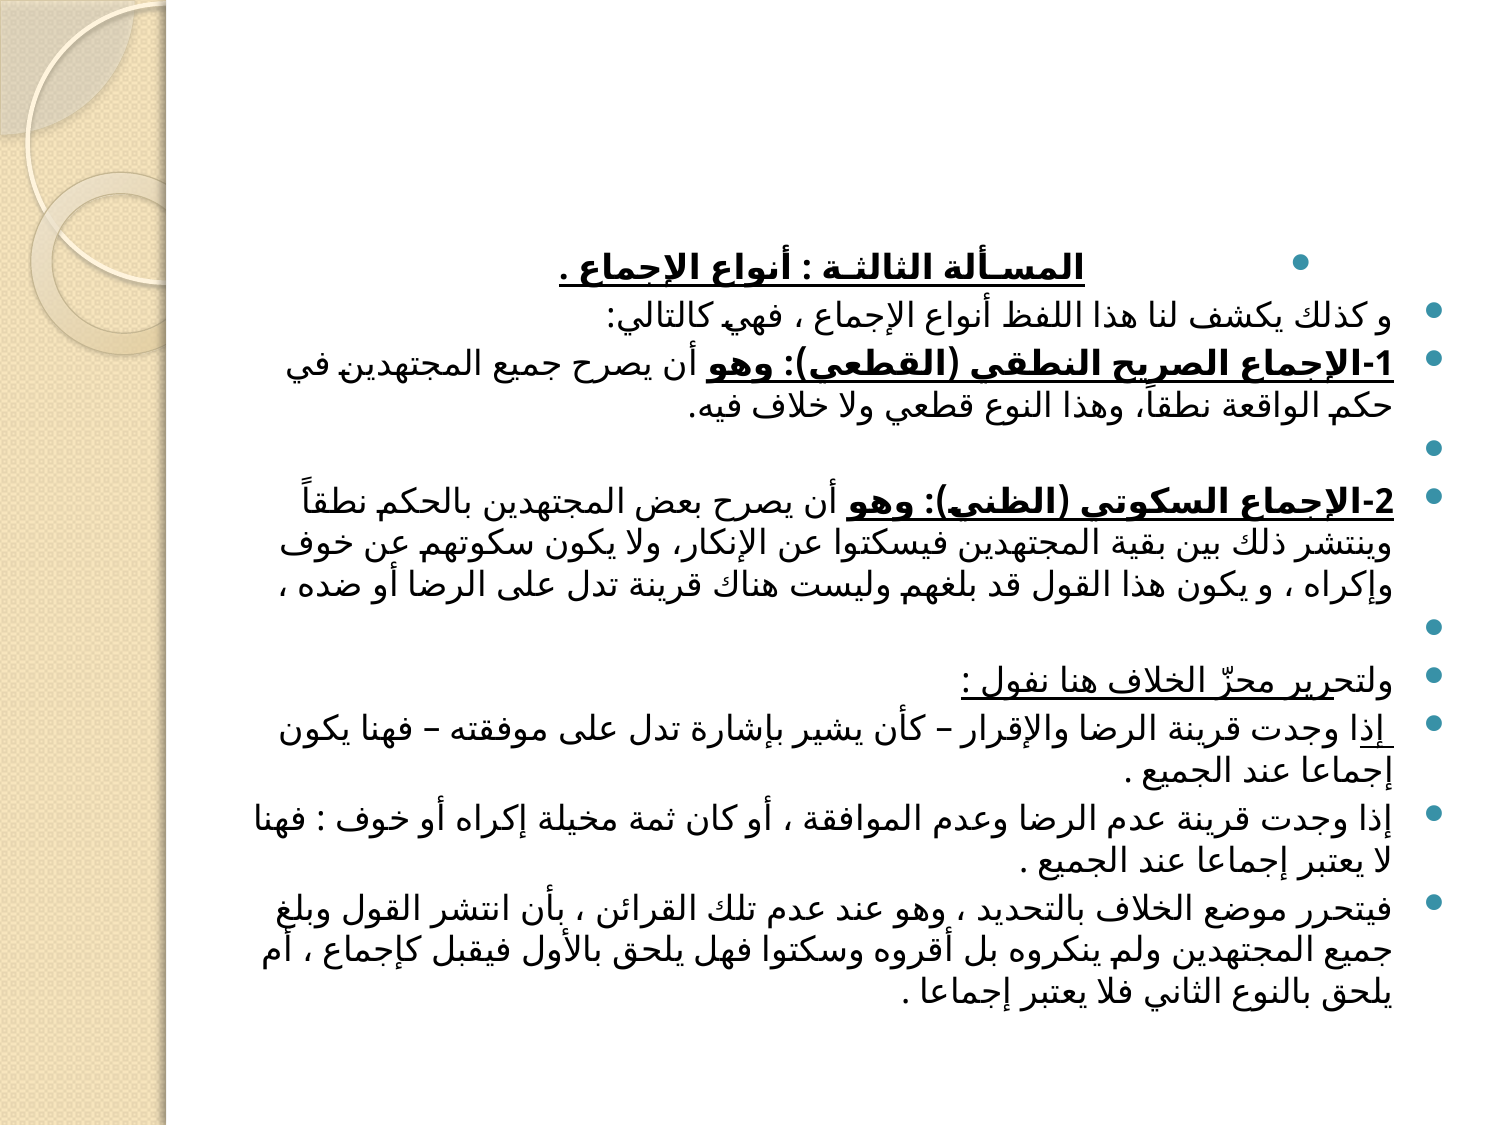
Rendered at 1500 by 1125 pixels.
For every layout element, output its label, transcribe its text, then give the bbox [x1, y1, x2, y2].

list المسـألة الثالثـة : أنواع الإجماع . و كذلك يكشف لنا هذا اللفظ أنواع الإجماع ، فهي كالتالي: 1-الإجماع الصريح النطقي (القطعي): وهو أن يصرح جميع المجتهدين في حكم الواقعة نطقاً، وهذا النوع قطعي ولا خلاف فيه. 2-الإجماع السكوتي (الظني): وهو أن يصرح بعض المجتهدين بالحكم نطقاً وينتشر ذلك بين بقية المجتهدين فيسكتوا عن الإنكار، ولا يكون سكوتهم عن خوف وإكراه ، و يكون هذا القول قد بلغهم وليست هناك قرينة تدل على الرضا أو ضده ، ولتحرير محزّ الخلاف هنا نفول : إذا وجدت قرينة الرضا والإقرار – كأن يشير بإشارة تدل على موفقته – فهنا يكون إجماعا عند الجميع . إذا وجدت قرينة عدم الرضا وعدم الموافقة ، أو كان ثمة مخيلة إكراه أو خوف : فهنا لا يعتبر إجماعا عند الجميع . فيتحرر موضع الخلاف بالتحديد ، وهو عند عدم تلك القرائن ، بأن انتشر القول وبلغ جميع المجتهدين ولم ينكروه بل أقروه وسكتوا فهل يلحق بالأول فيقبل كإجماع ، أم يلحق بالنوع الثاني فلا يعتبر إجماعا . [235, 237, 1466, 1025]
